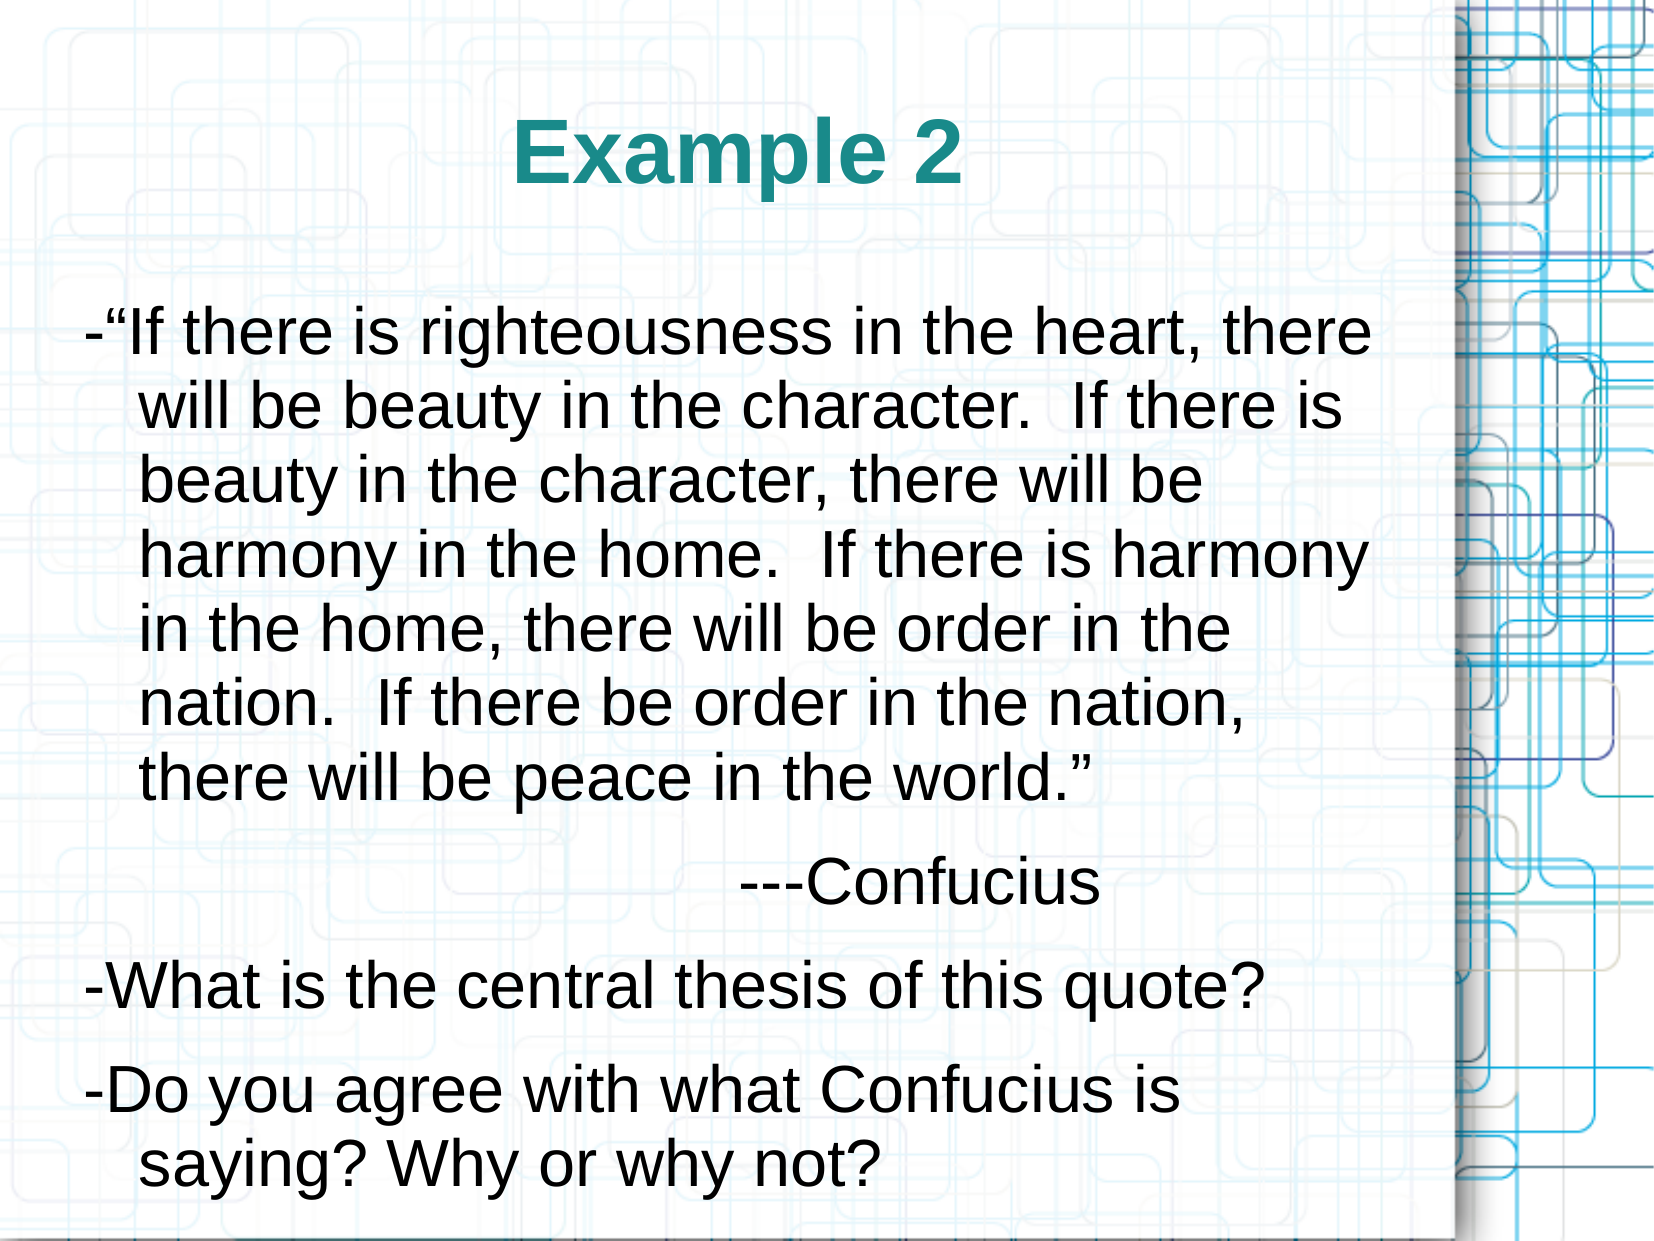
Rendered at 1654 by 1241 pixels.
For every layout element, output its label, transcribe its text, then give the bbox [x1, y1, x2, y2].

text_box Example 2 [59, 49, 1418, 257]
picture [0, 0, 1654, 1241]
text_box -“If there is righteousness in the heart, there will be beauty in the character. If there is beauty in the character, there will be harmony in the home. If there is harmony in the home, there will be order in the nation. If there be order in the nation, there will be peace in the world.” ---Confucius -What is the central thesis of this quote? -Do you agree with what Confucius is saying? Why or why not? [82, 290, 1417, 1241]
